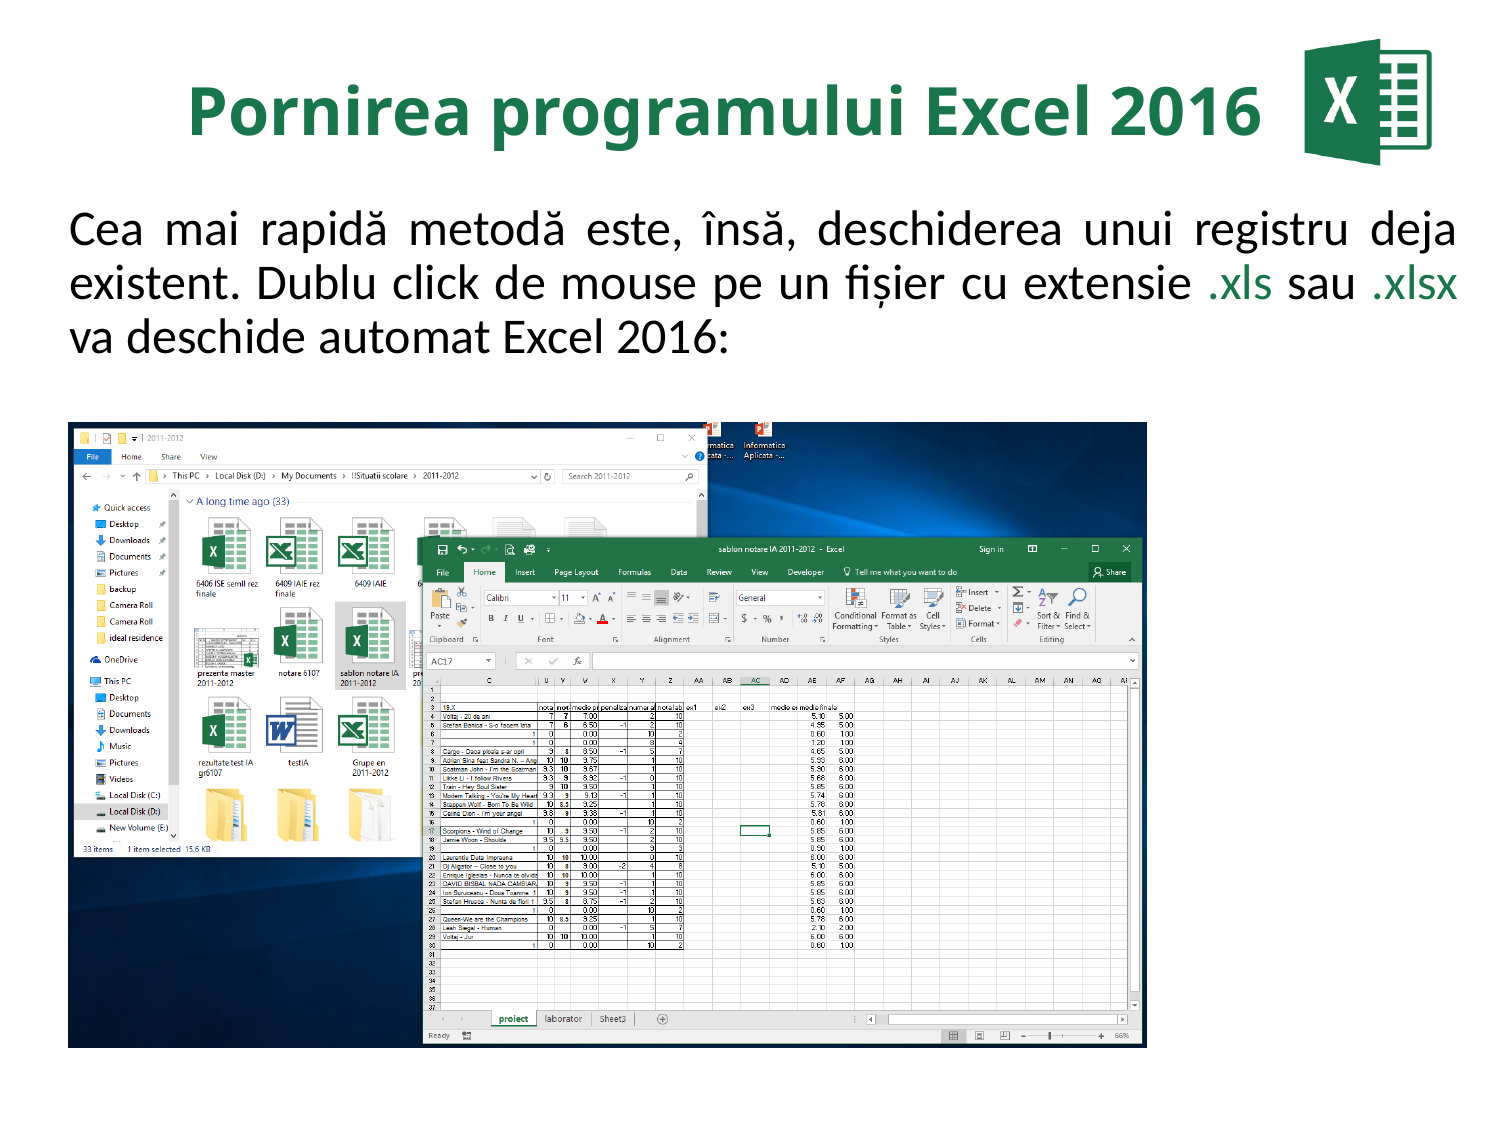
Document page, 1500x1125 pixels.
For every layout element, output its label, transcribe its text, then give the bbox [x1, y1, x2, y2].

list Cea mai rapidă metodă este, însă, deschiderea unui registru deja existent. Dublu click de mouse pe un fișier cu extensie .xls sau .xlsx va deschide automat Excel 2016: [54, 195, 1474, 1032]
title Pornirea programului Excel 2016 [103, 59, 1279, 168]
picture [68, 422, 1147, 1048]
picture [1300, 34, 1436, 170]
